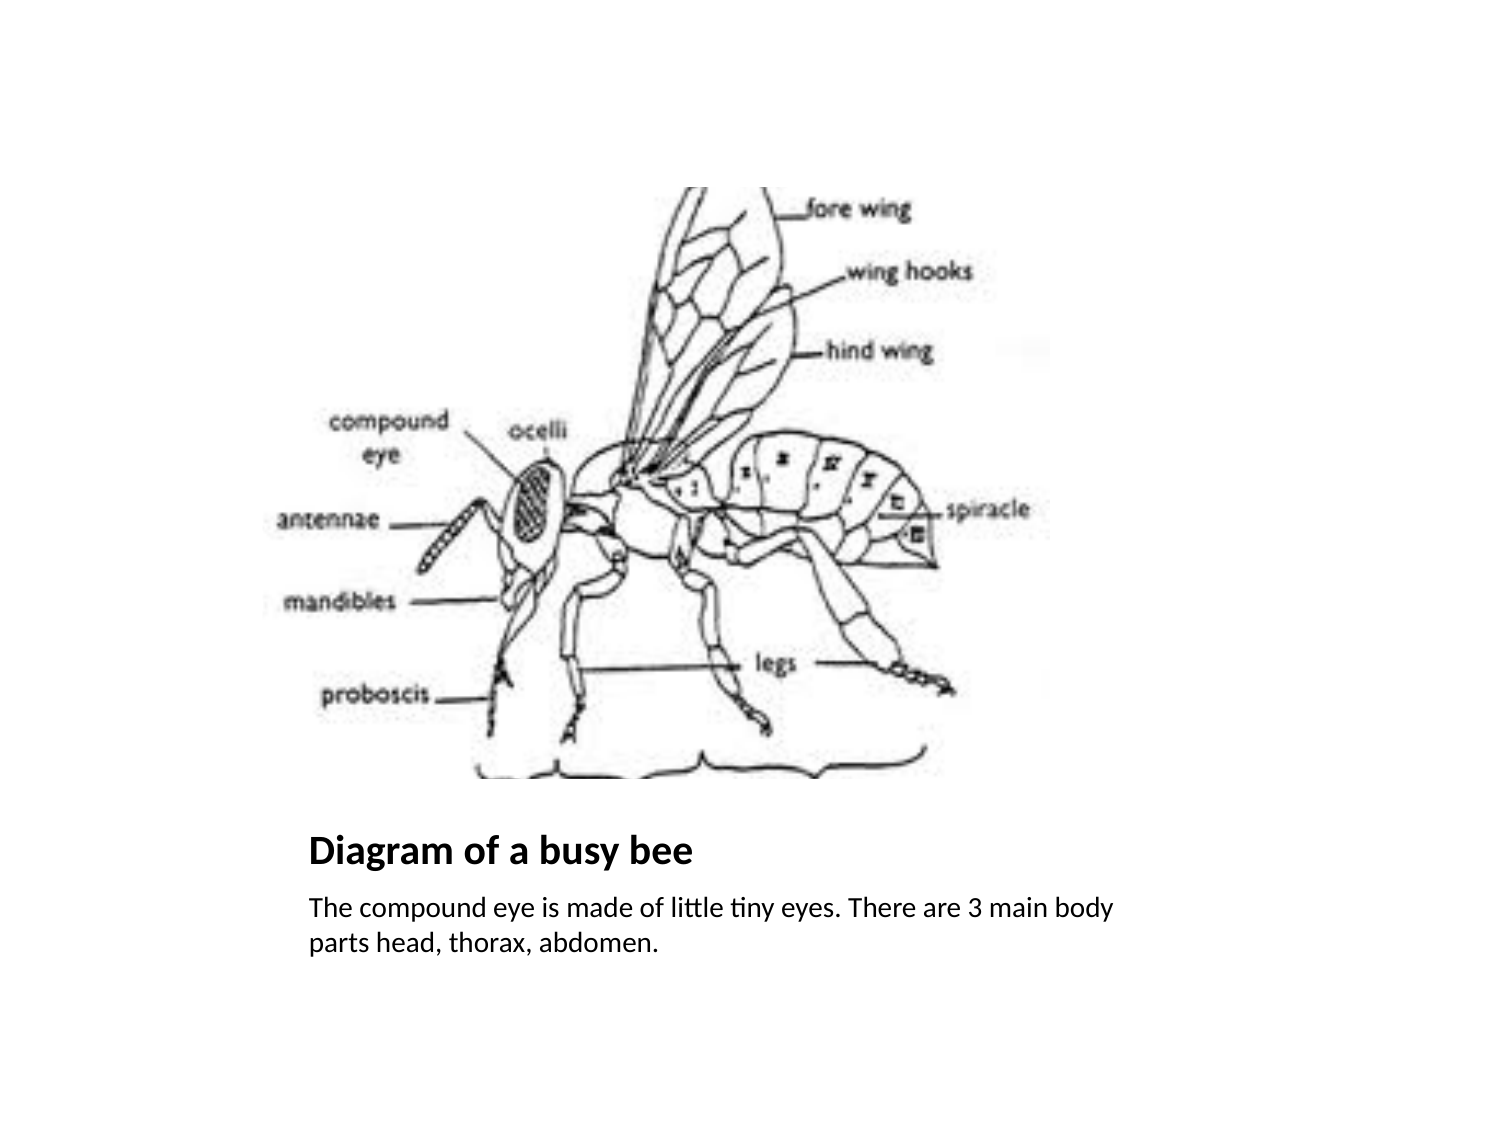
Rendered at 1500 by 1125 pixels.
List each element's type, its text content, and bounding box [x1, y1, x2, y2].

title Diagram of a busy bee [294, 787, 1194, 880]
picture [262, 187, 1051, 779]
list The compound eye is made of little tiny eyes. There are 3 main body parts head, thorax, abdomen. [294, 880, 1194, 1013]
